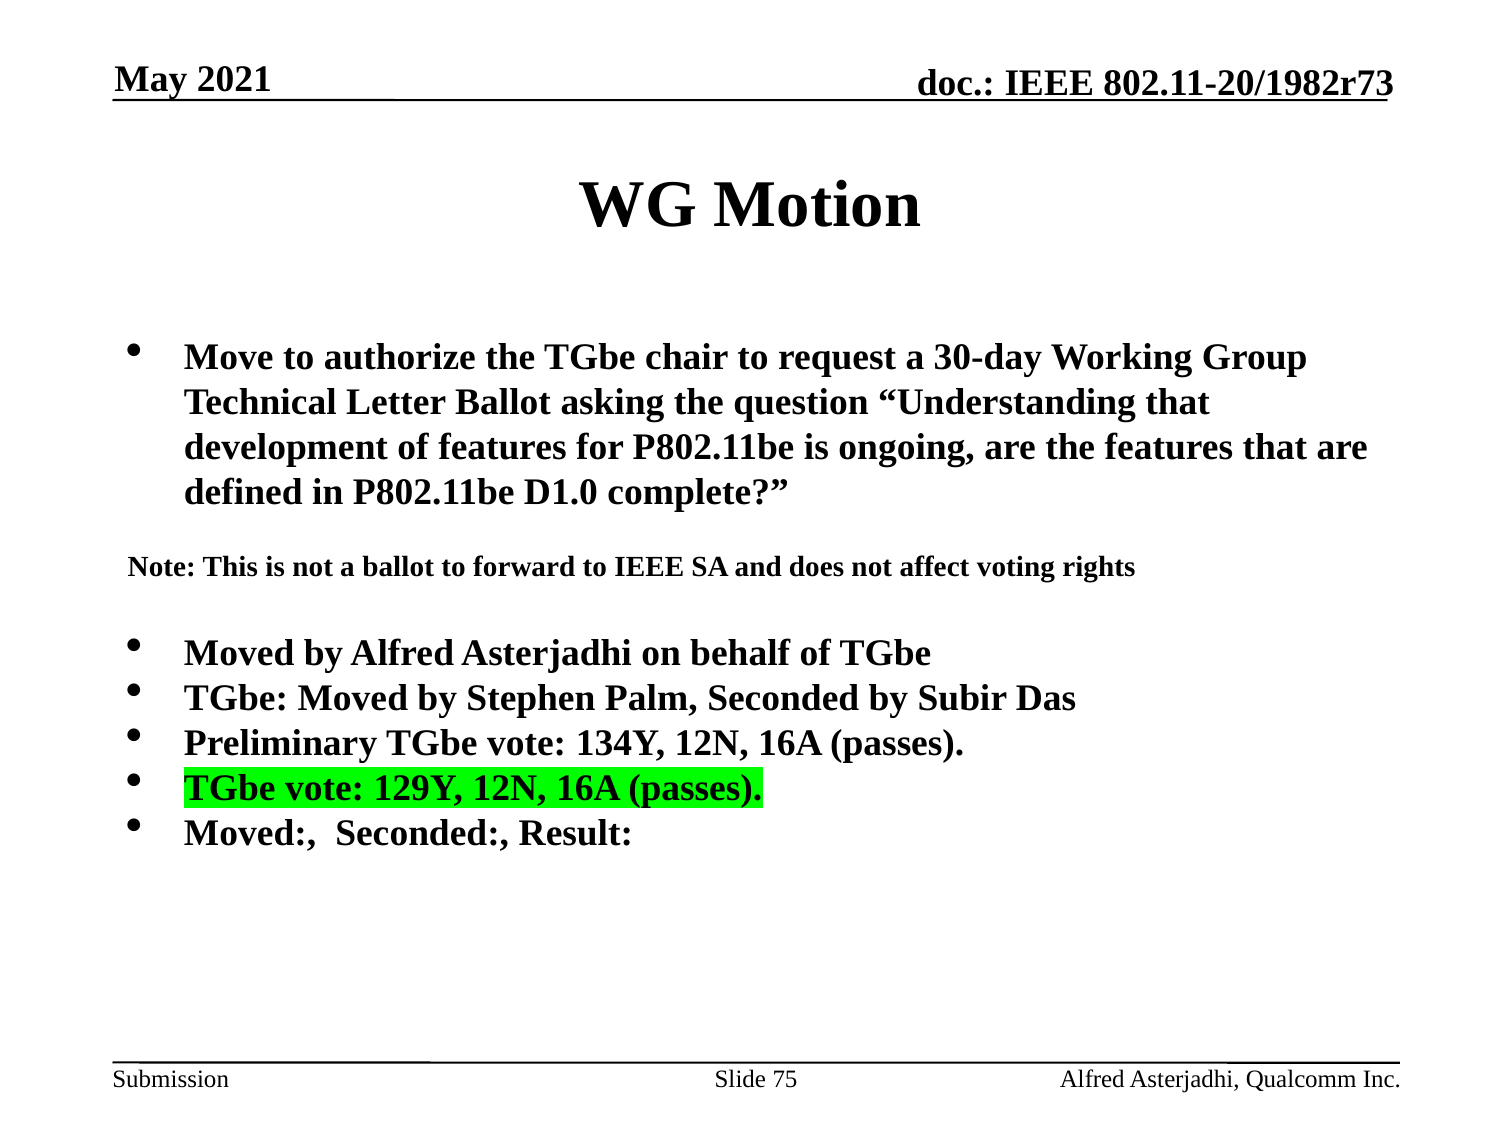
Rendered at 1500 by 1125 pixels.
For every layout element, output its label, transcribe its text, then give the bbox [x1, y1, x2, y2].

footer Alfred Asterjadhi, Qualcomm Inc. [878, 1061, 1402, 1093]
list Move to authorize the TGbe chair to request a 30-day Working Group Technical Letter Ballot asking the question “Understanding that development of features for P802.11be is ongoing, are the features that are defined in P802.11be D1.0 complete?” Note: This is not a ballot to forward to IEEE SA and does not affect voting rights Moved by Alfred Asterjadhi on behalf of TGbe TGbe: Moved by Stephen Palm, Seconded by Subir Das Preliminary TGbe vote: 134Y, 12N, 16A (passes). TGbe vote: 129Y, 12N, 16A (passes). Moved:, Seconded:, Result: [112, 324, 1388, 1000]
title WG Motion [112, 112, 1388, 288]
slide_number Slide 75 [712, 1061, 800, 1123]
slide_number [114, 54, 423, 100]
